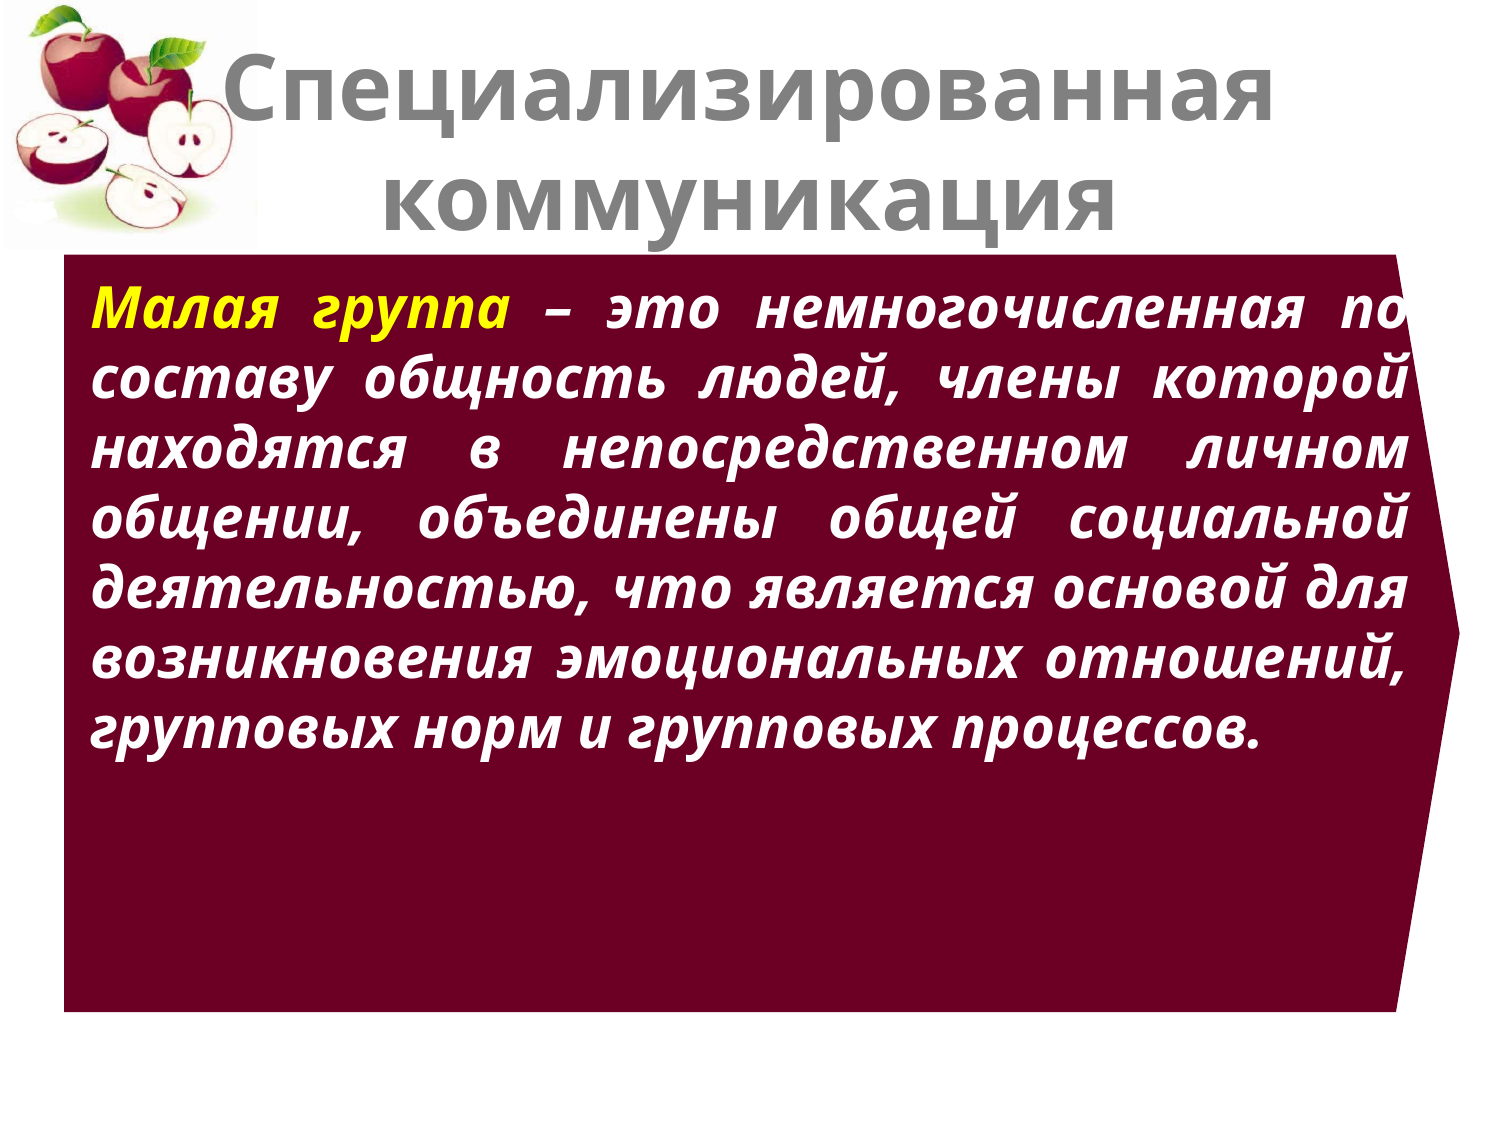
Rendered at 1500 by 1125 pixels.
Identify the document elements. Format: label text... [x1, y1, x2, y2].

list Малая группа – это немногочисленная по составу общность людей, члены которой находятся в непосредственном личном общении, объединены общей социальной деятельностью, что является основой для возникновения эмоциональных отношений, групповых норм и групповых процессов. [75, 262, 1425, 1005]
picture [3, 0, 258, 249]
title Специализированная коммуникация [75, 45, 1425, 233]
